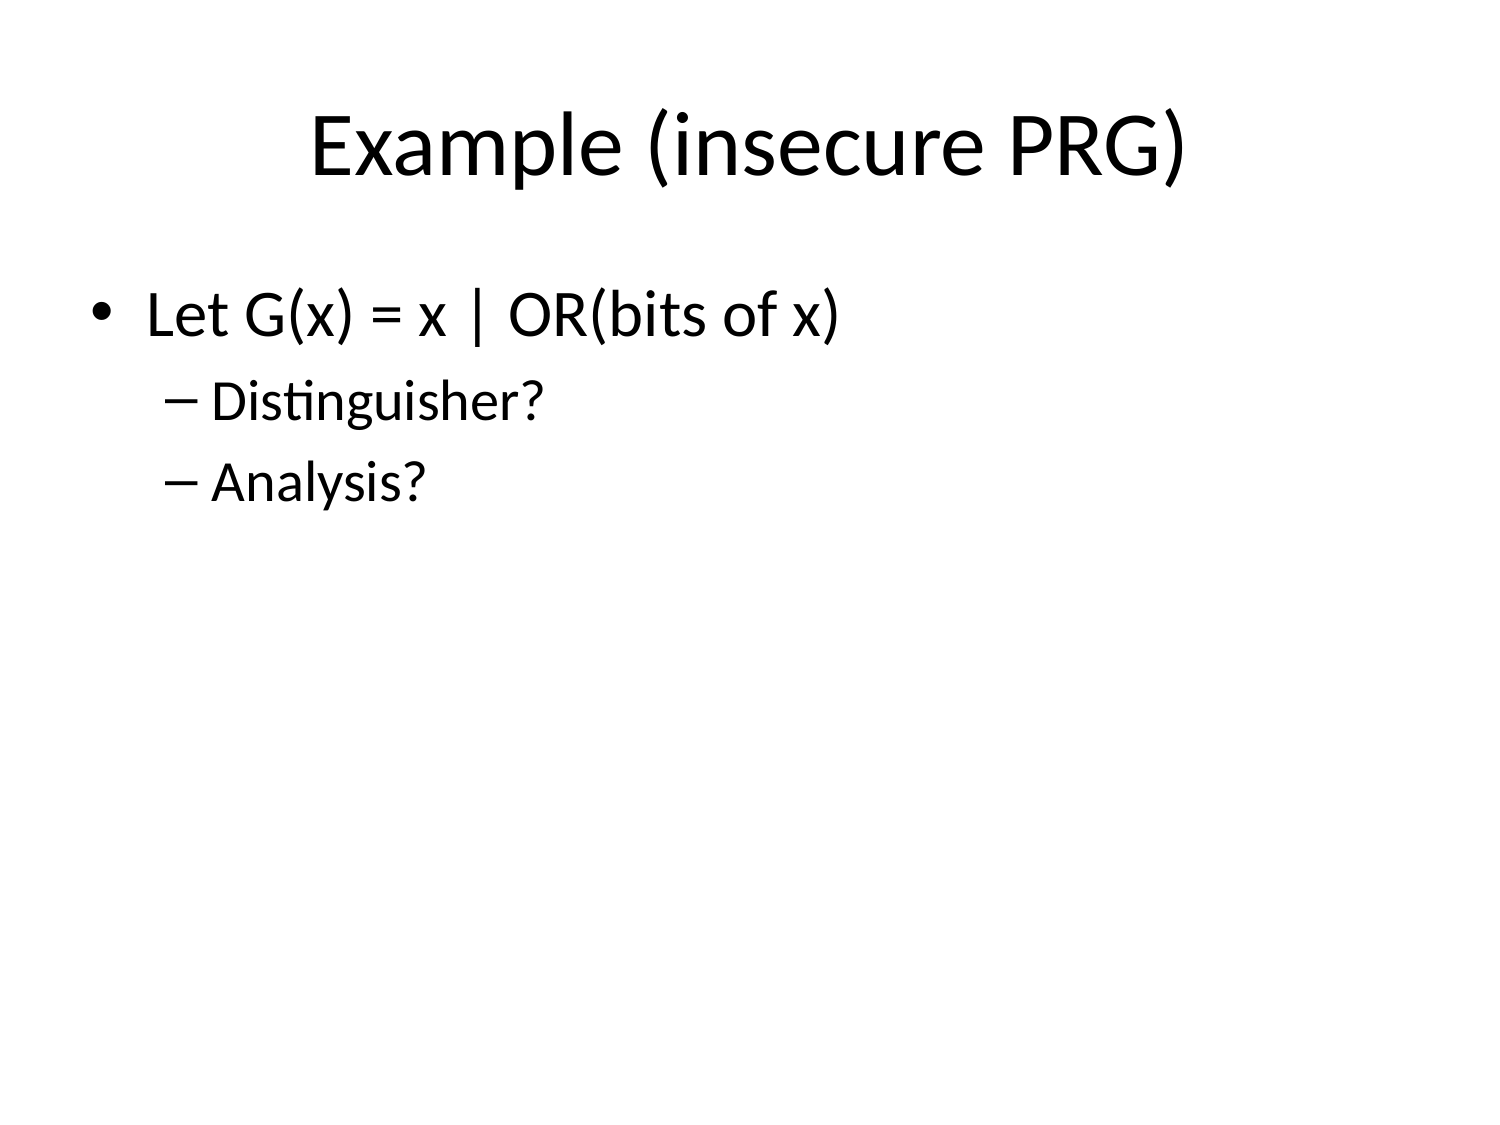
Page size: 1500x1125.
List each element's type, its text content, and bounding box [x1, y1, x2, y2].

list Let G(x) = x | OR(bits of x) Distinguisher? Analysis? [75, 262, 1425, 1005]
title Example (insecure PRG) [75, 45, 1425, 233]
